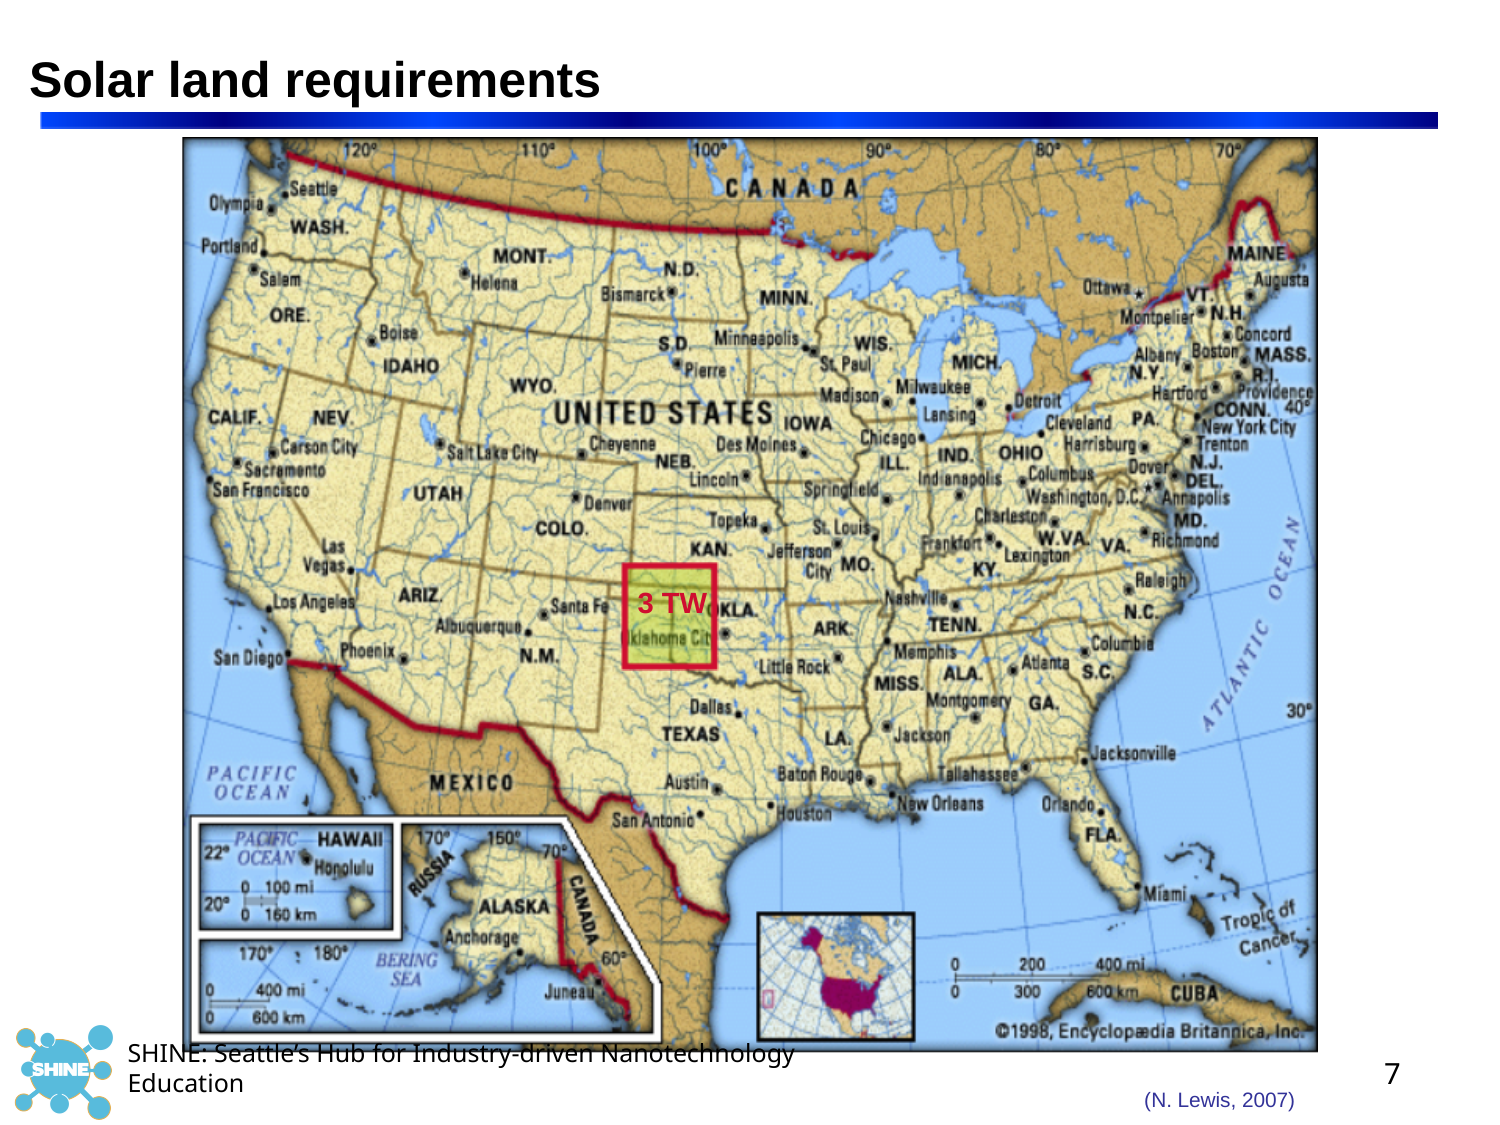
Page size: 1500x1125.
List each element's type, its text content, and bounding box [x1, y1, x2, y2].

picture [180, 137, 1318, 1054]
text_box Solar land requirements [29, 51, 619, 109]
text_box (N. Lewis, 2007) [1144, 1089, 1318, 1113]
picture [12, 1024, 116, 1120]
picture [40, 112, 1438, 129]
slide_number SHINE: Seattle’s Hub for Industry-driven Nanotechnology Education [119, 1037, 913, 1098]
text_box 7 [1369, 1040, 1445, 1100]
